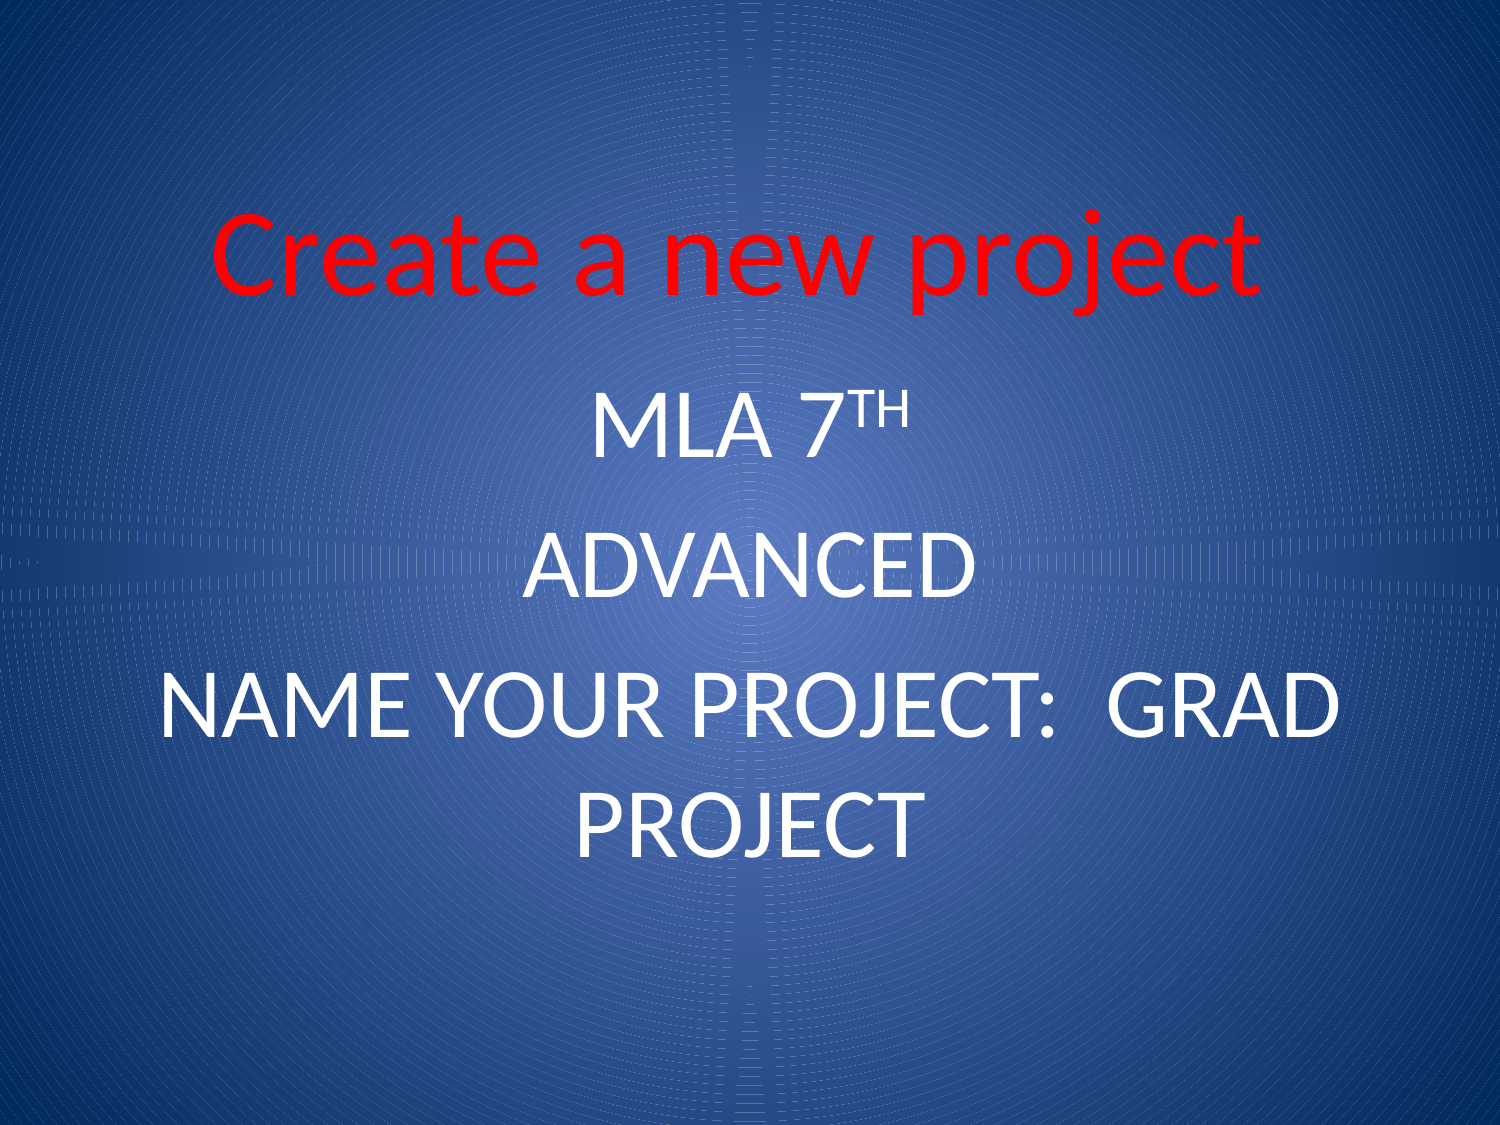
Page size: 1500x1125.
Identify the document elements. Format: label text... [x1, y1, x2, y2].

subtitle MLA 7TH ADVANCED NAME YOUR PROJECT: GRAD PROJECT [87, 350, 1413, 925]
title Create a new project [99, 125, 1375, 350]
